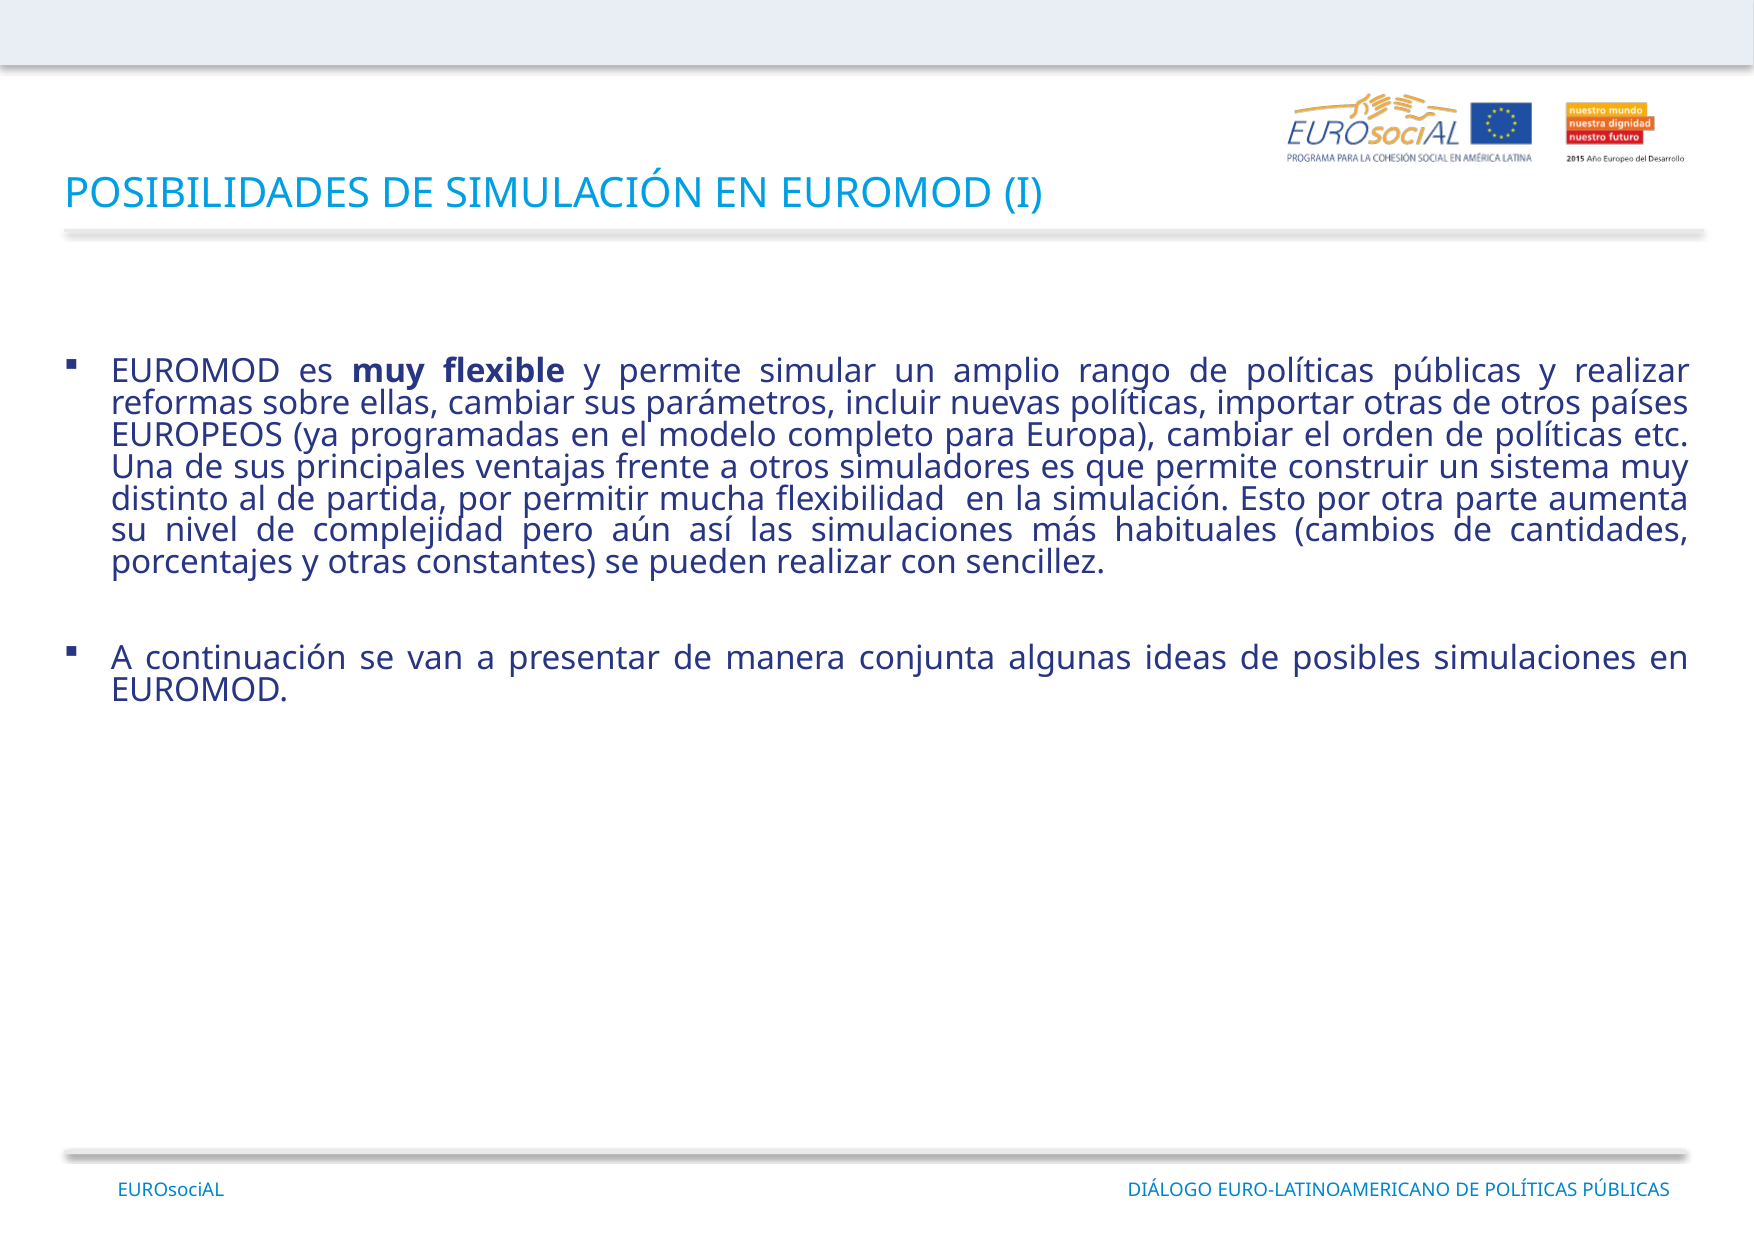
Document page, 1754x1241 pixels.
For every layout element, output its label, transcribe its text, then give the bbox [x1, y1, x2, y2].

picture [1278, 88, 1692, 158]
text_box POSIBILIDADES DE SIMULACIÓN EN EUROMOD (I) [49, 158, 1692, 233]
text_box EUROMOD es muy flexible y permite simular un amplio rango de políticas públicas y realizar reformas sobre ellas, cambiar sus parámetros, incluir nuevas políticas, importar otras de otros países EUROPEOS (ya programadas en el modelo completo para Europa), cambiar el orden de políticas etc. Una de sus principales ventajas frente a otros simuladores es que permite construir un sistema muy distinto al de partida, por permitir mucha flexibilidad en la simulación. Esto por otra parte aumenta su nivel de complejidad pero aún así las simulaciones más habituales (cambios de cantidades, porcentajes y otras constantes) se pueden realizar con sencillez. A continuación se van a presentar de manera conjunta algunas ideas de posibles simulaciones en EUROMOD. [64, 265, 1692, 1140]
